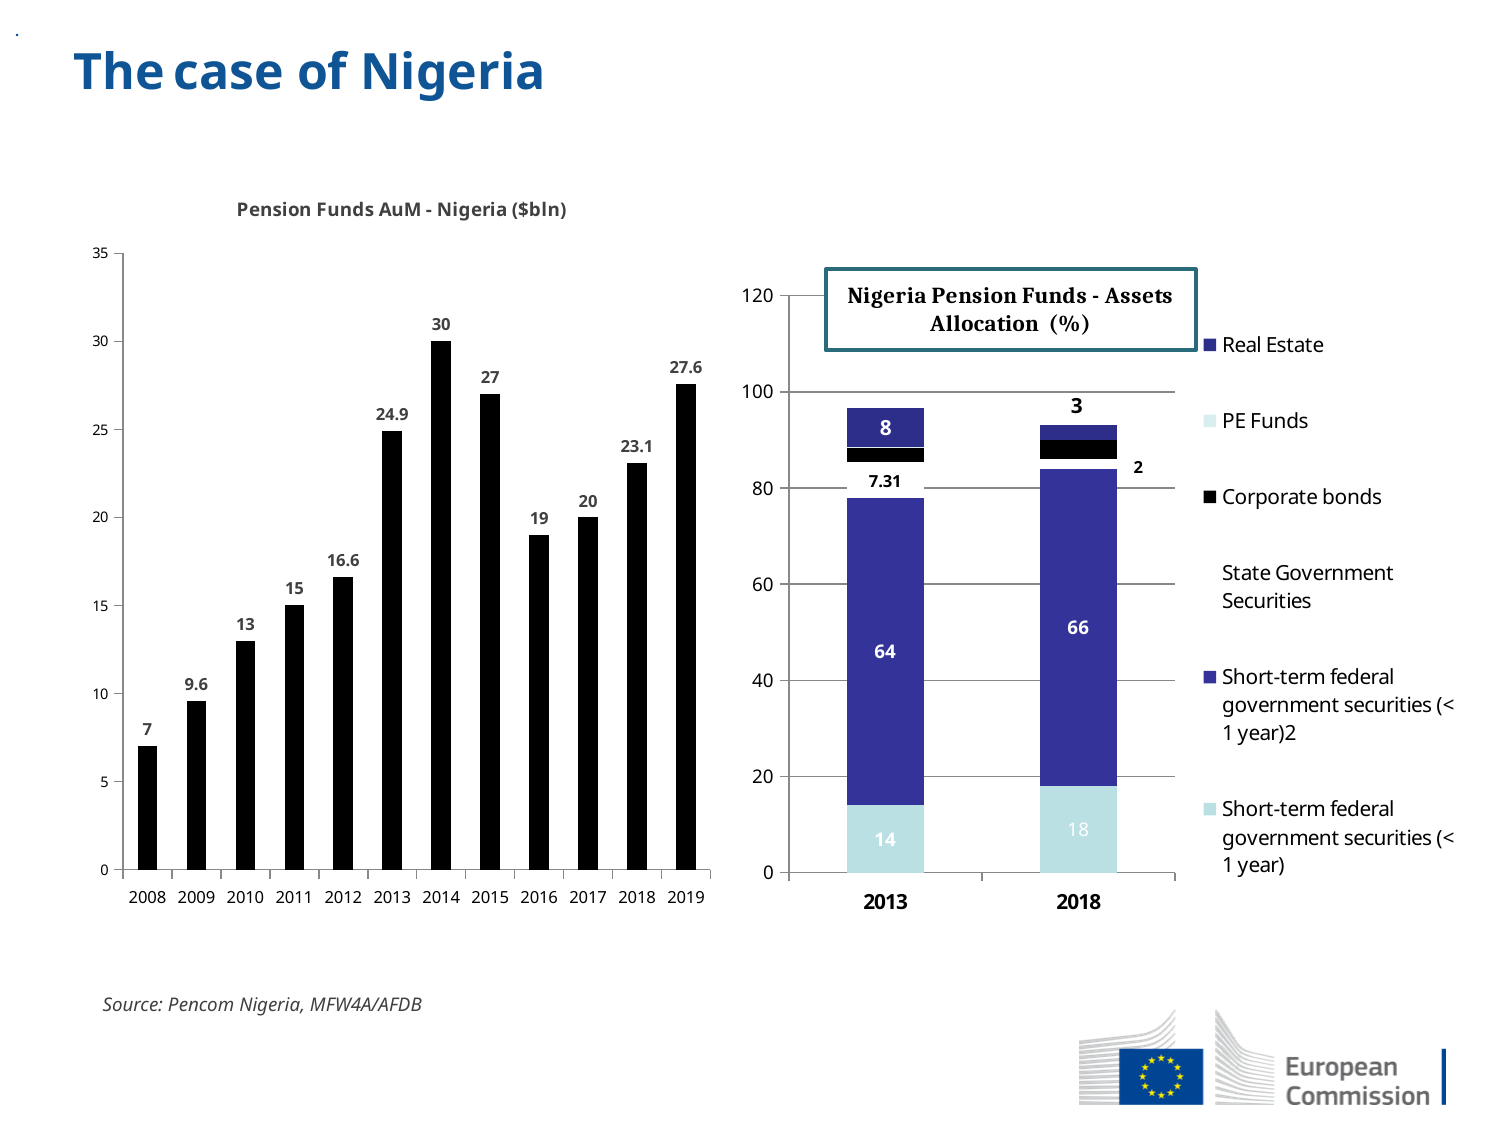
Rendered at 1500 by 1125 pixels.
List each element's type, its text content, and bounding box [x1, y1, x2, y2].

text_box Source: Pencom Nigeria, MFW4A/AFDB [29, 985, 587, 1025]
text_box . The case of Nigeria [0, 42, 1500, 79]
chart [726, 266, 1466, 929]
picture [1078, 1008, 1447, 1106]
chart [79, 166, 724, 924]
